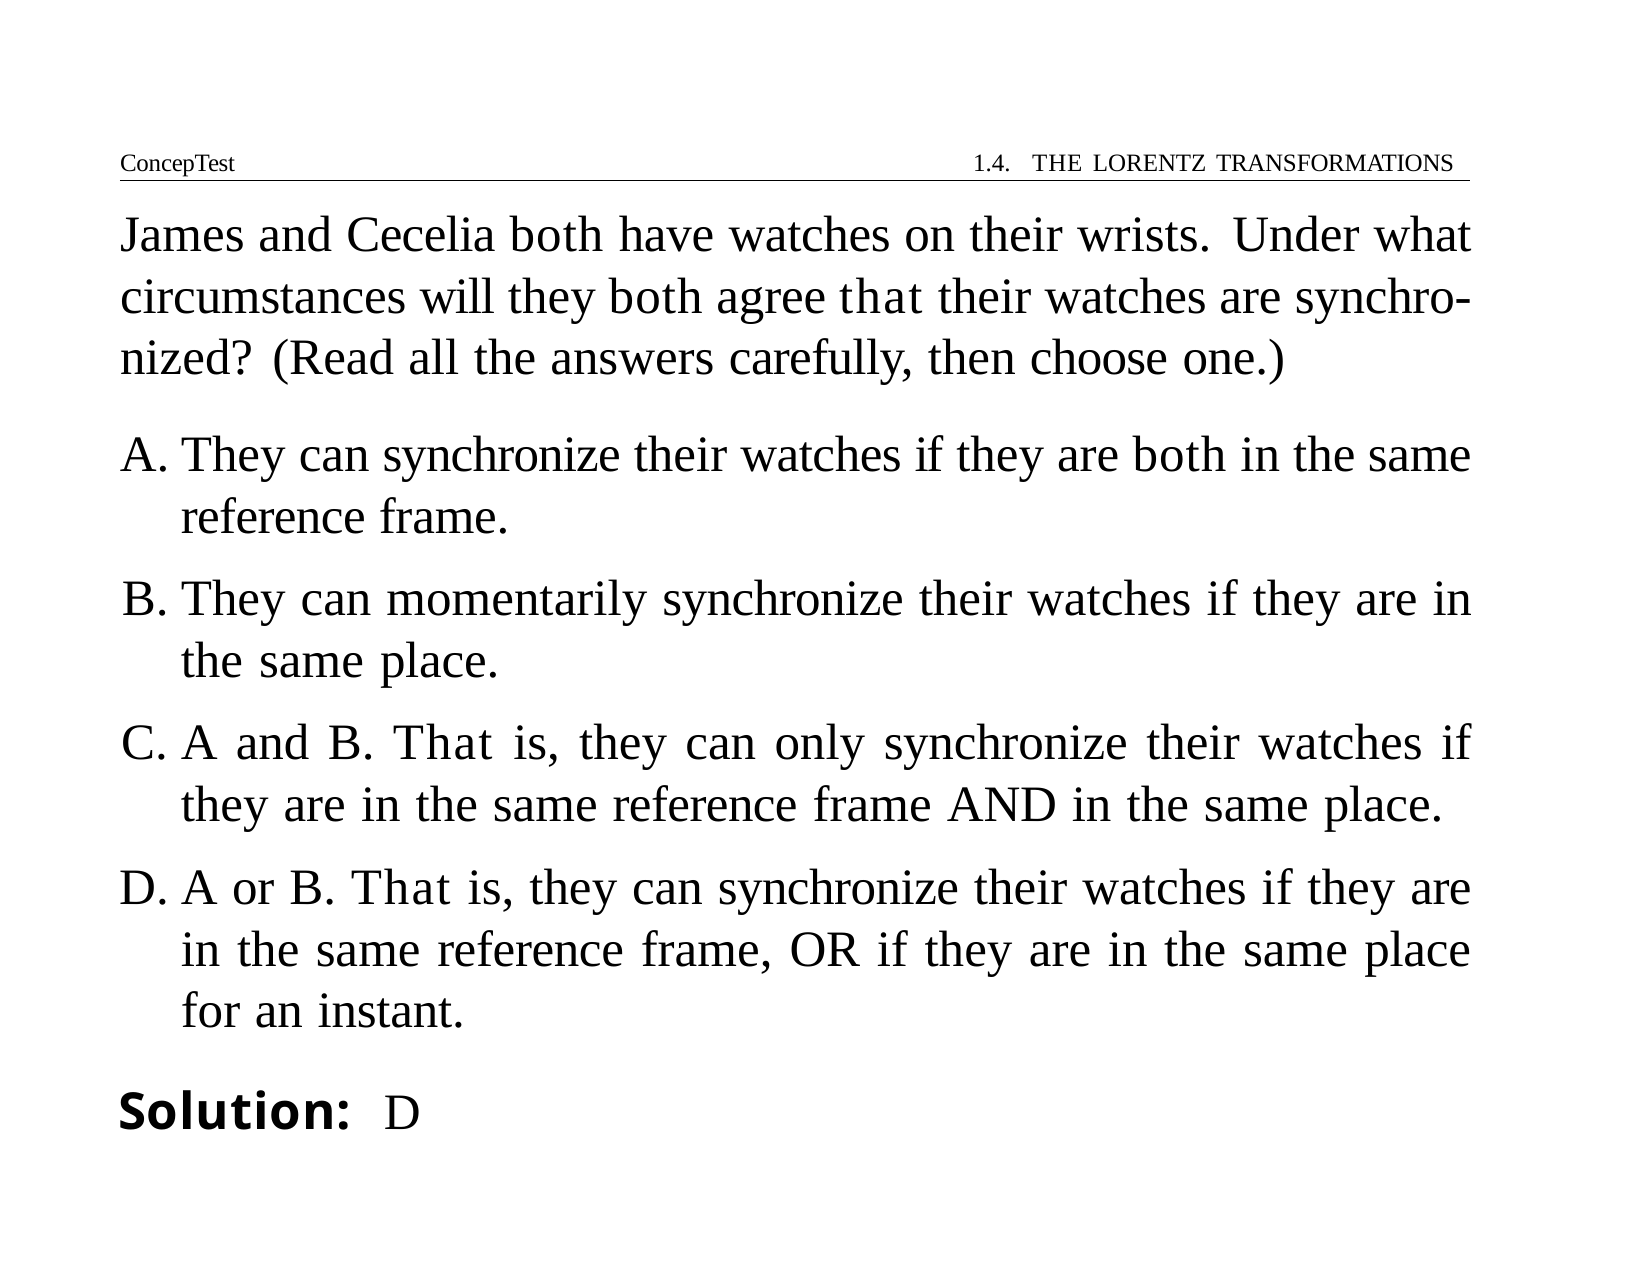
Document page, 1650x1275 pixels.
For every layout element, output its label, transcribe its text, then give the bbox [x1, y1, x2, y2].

text_box They can synchronize their watches if they are both in the same reference frame. They can momentarily synchronize their watches if they are in the same place. A and B. That is, they can only synchronize their watches if they are in the same reference frame AND in the same place. A or B. That is, they can synchronize their watches if they are in the same reference frame, OR if they are in the same place for an instant. Solution: D [116, 418, 1473, 1140]
text_box ConcepTest 1.4. THE LORENTZ TRANSFORMATIONS [117, 144, 1473, 176]
title James and Cecelia both have watches on their wrists. Under what circumstances will they both agree that their watches are synchro- nized? (Read all the answers carefully, then choose one.) [117, 198, 1473, 413]
